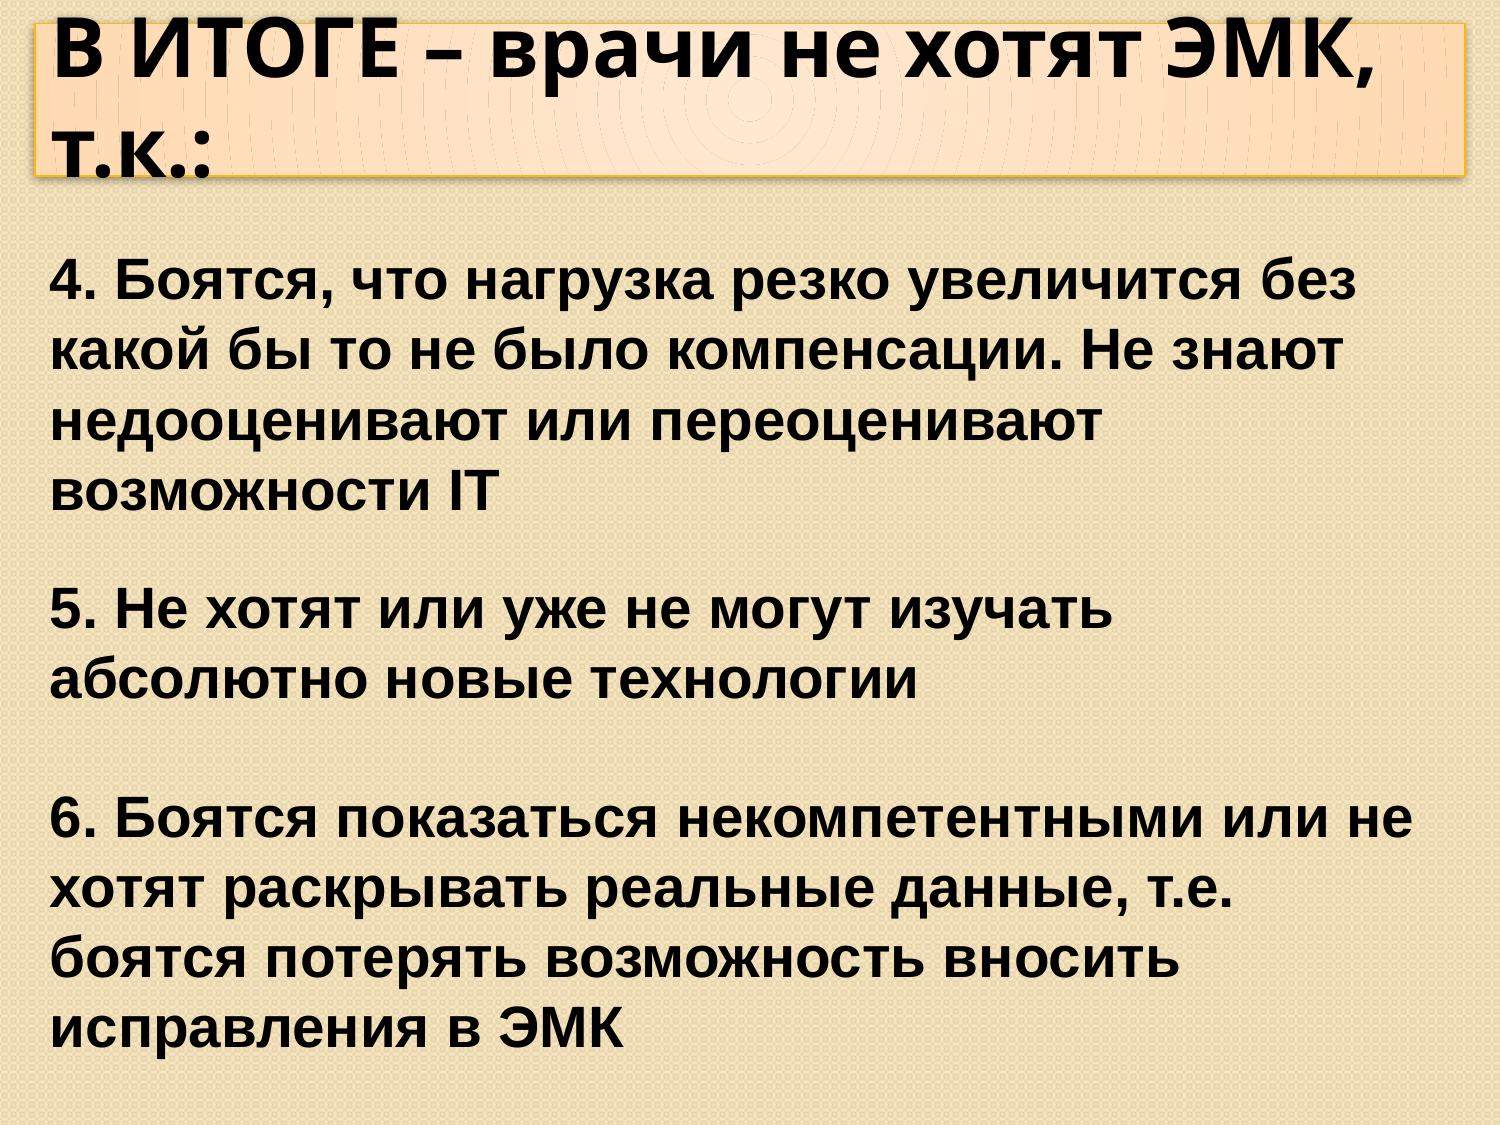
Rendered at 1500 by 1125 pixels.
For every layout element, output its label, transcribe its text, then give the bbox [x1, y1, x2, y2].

text_box 4. Боятся, что нагрузка резко увеличится без какой бы то не было компенсации. Не знают недооценивают или переоценивают возможности IT [35, 234, 1465, 529]
text_box 6. Боятся показаться некомпетентными или не хотят раскрывать реальные данные, т.е. боятся потерять возможность вносить исправления в ЭМК [35, 771, 1465, 1067]
title В ИТОГЕ – врачи не хотят ЭМК, т.к.: [34, 23, 1466, 177]
text_box 5. Не хотят или уже не могут изучать абсолютно новые технологии [35, 562, 1465, 718]
